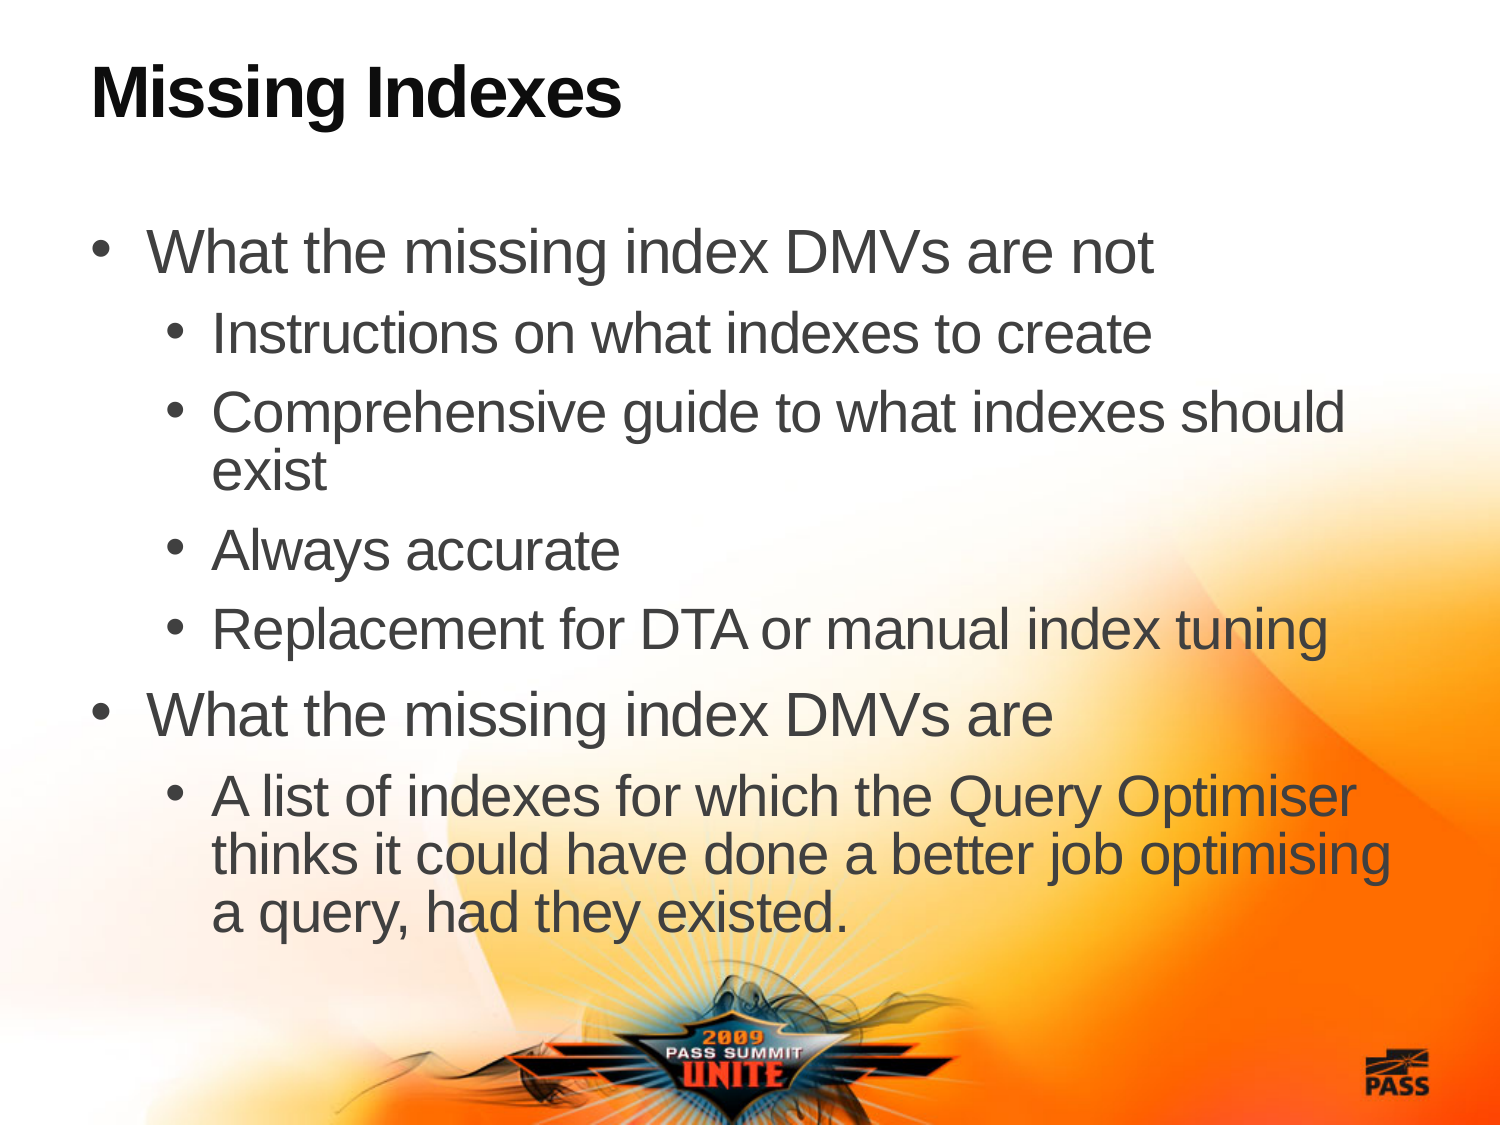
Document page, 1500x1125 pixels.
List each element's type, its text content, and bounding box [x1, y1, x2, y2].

picture [0, 0, 1500, 1125]
title Missing Indexes [75, 49, 1425, 203]
footer [74, 1042, 488, 1103]
list What the missing index DMVs are not Instructions on what indexes to create Comprehensive guide to what indexes should exist Always accurate Replacement for DTA or manual index tuning What the missing index DMVs are A list of indexes for which the Query Optimiser thinks it could have done a better job optimising a query, had they existed. [75, 203, 1425, 988]
